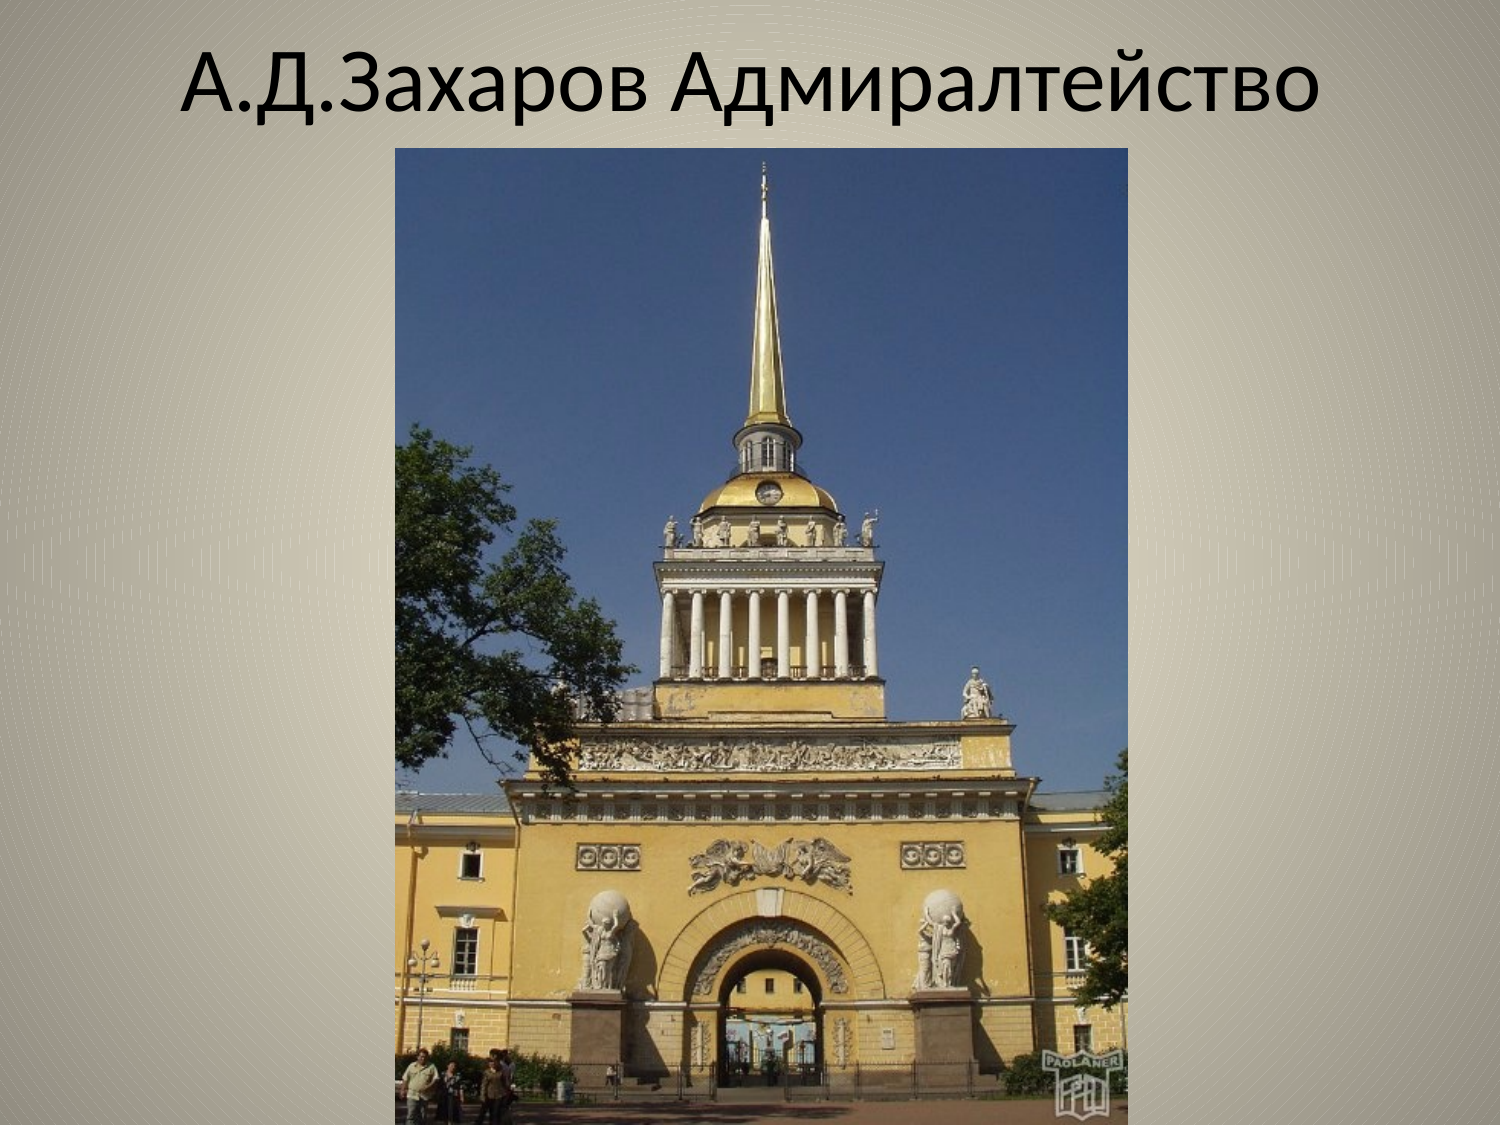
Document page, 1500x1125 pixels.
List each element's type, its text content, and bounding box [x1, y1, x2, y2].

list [395, 148, 1128, 1125]
title А.Д.Захаров Адмиралтейство [76, 0, 1427, 149]
